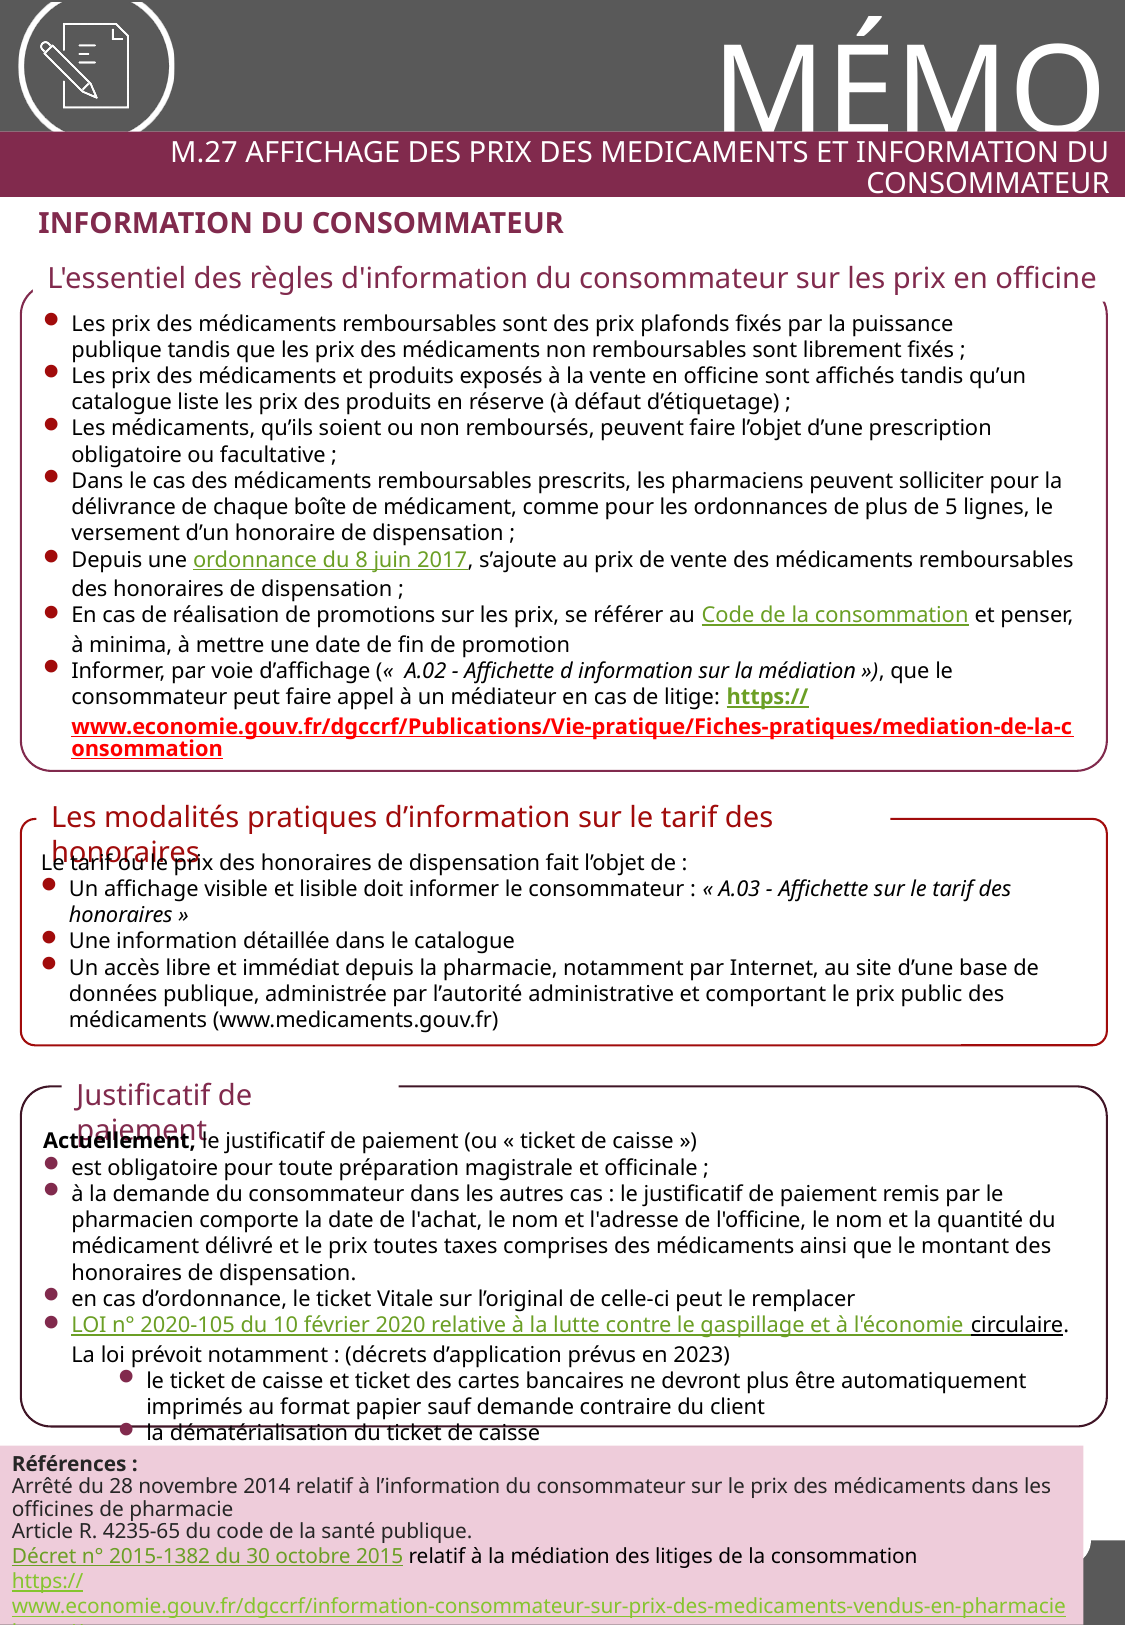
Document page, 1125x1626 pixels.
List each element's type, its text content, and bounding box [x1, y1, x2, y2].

text_box L'essentiel des règles d'information du consommateur sur les prix en officine [32, 252, 1113, 302]
text_box Les modalités pratiques d’information sur le tarif des honoraires [36, 790, 891, 841]
text_box Actuellement, le justificatif de paiement (ou « ticket de caisse ») est obligatoire pour toute préparation magistrale et officinale ; à la demande du consommateur dans les autres cas : le justificatif de paiement remis par le pharmacien comporte la date de l'achat, le nom et l'adresse de l'officine, le nom et la quantité du médicament délivré et le prix toutes taxes comprises des médicaments ainsi que le montant des honoraires de dispensation. en cas d’ordonnance, le ticket Vitale sur l’original de celle-ci peut le remplacer LOI n° 2020-105 du 10 février 2020 relative à la lutte contre le gaspillage et à l'économie circulaire. La loi prévoit notamment : (décrets d’application prévus en 2023) le ticket de caisse et ticket des cartes bancaires ne devront plus être automatiquement imprimés au format papier sauf demande contraire du client la dématérialisation du ticket de caisse [28, 1119, 1107, 1453]
text_box [399, 1085, 1108, 1404]
text_box Justificatif de paiement [61, 1069, 399, 1119]
text_box [19, 817, 1108, 1047]
text_box INFORMATION DU CONSOMMATEUR [23, 197, 579, 247]
text_box [19, 1085, 61, 1418]
text_box Le tarif ou le prix des honoraires de dispensation fait l’objet de : Un affichage visible et lisible doit informer le consommateur : « A.03 - Affichette sur le tarif des honoraires » Une information détaillée dans le catalogue Un accès libre et immédiat depuis la pharmacie, notamment par Internet, au site d’une base de données publique, administrée par l’autorité administrative et comportant le prix public des médicaments (www.medicaments.gouv.fr) [26, 841, 1102, 1040]
text_box [19, 290, 32, 762]
text_box Références : Arrêté du 28 novembre 2014 relatif à l’information du consommateur sur le prix des médicaments dans les officines de pharmacie Article R. 4235-65 du code de la santé publique. Décret n° 2015-1382 du 30 octobre 2015 relatif à la médiation des litiges de la consommation https://www.economie.gouv.fr/dgccrf/information-consommateur-sur-prix-des-medicaments-vendus-en-pharmacie https://www.economie.gouv.fr/dgccrf/Publications/Vie-pratique/Fiches-pratiques/Annonce-de-reduction-de-prix [0, 1445, 1084, 1625]
picture [18, 2, 175, 131]
text_box Les prix des médicaments remboursables sont des prix plafonds fixés par la puissance publique tandis que les prix des médicaments non remboursables sont librement fixés ; Les prix des médicaments et produits exposés à la vente en officine sont affichés tandis qu’un catalogue liste les prix des produits en réserve (à défaut d’étiquetage) ; Les médicaments, qu’ils soient ou non remboursés, peuvent faire l’objet d’une prescription obligatoire ou facultative ; Dans le cas des médicaments remboursables prescrits, les pharmaciens peuvent solliciter pour la délivrance de chaque boîte de médicament, comme pour les ordonnances de plus de 5 lignes, le versement d’un honoraire de dispensation ; Depuis une ordonnance du 8 juin 2017, s’ajoute au prix de vente des médicaments remboursables des honoraires de dispensation ; En cas de réalisation de promotions sur les prix, se référer au Code de la consommation et penser, à minima, à mettre une date de fin de promotion Informer, par voie d’affichage (« A.02 - Affichette d information sur la médiation »), que le consommateur peut faire appel à un médiateur en cas de litige: https://www.economie.gouv.fr/dgccrf/Publications/Vie-pratique/Fiches-pratiques/mediation-de-la-consommation [28, 301, 1096, 776]
text_box M.27 Affichage des prix DES MEDICAMENTS et information du consommateur [36, 129, 1125, 208]
text_box [1096, 302, 1108, 766]
